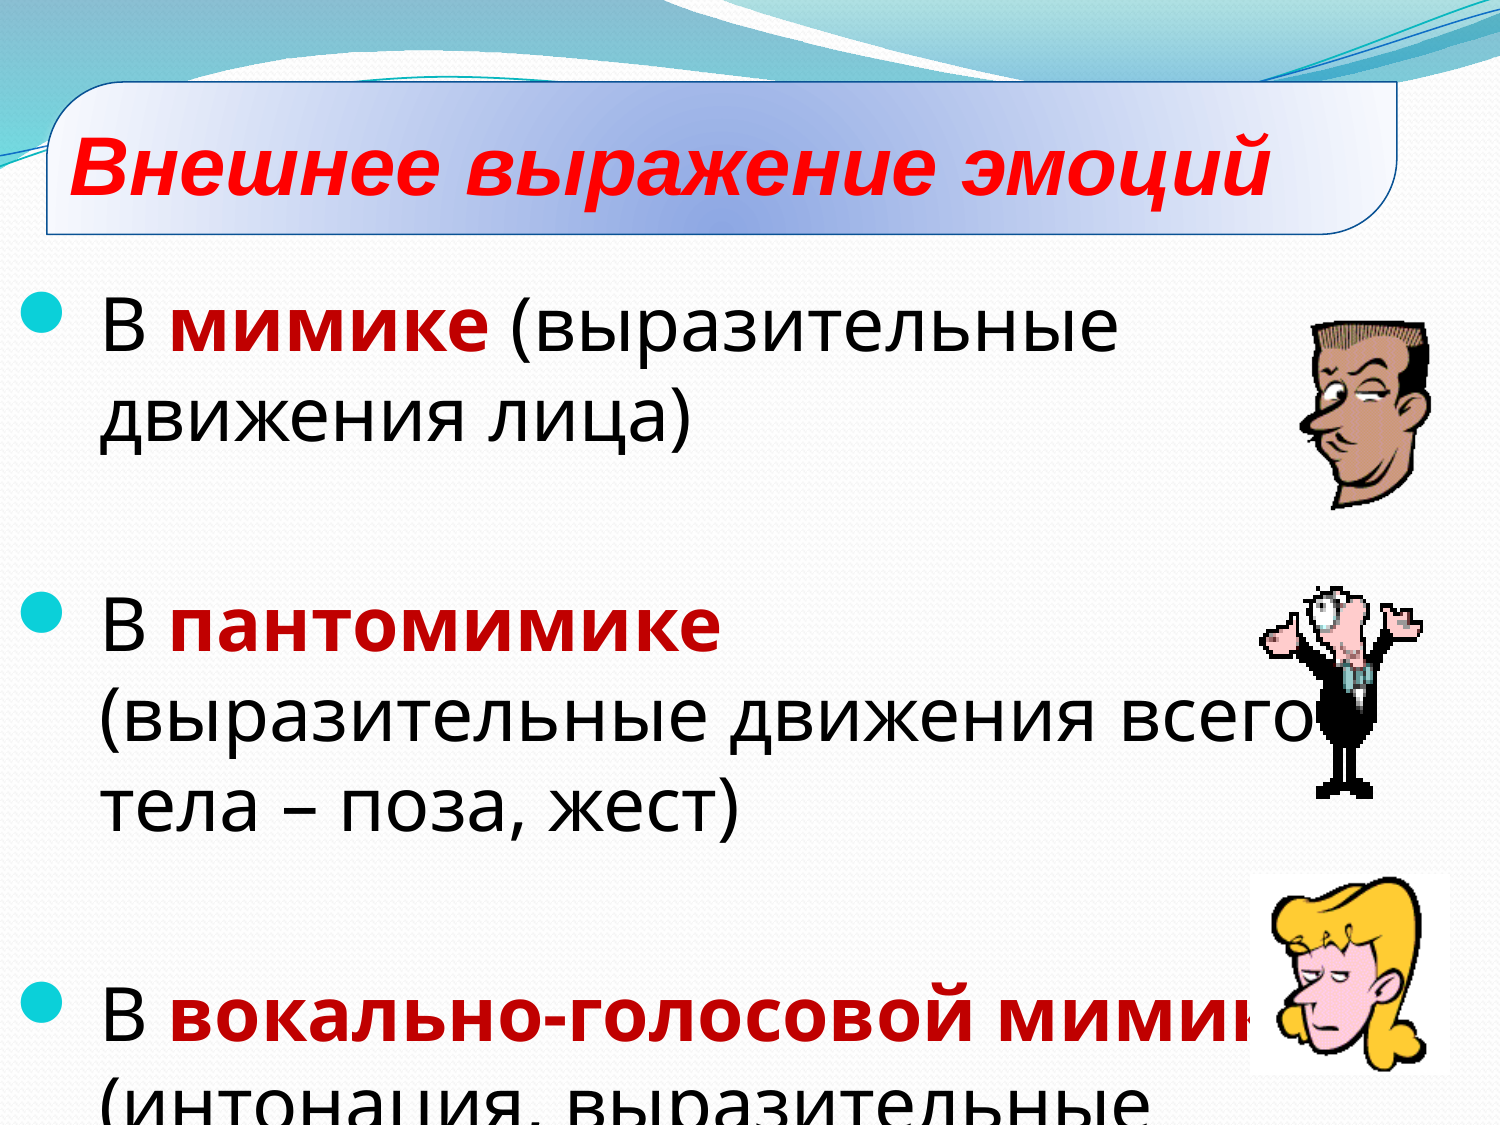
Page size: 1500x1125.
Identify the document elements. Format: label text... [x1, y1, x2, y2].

list В мимике (выразительные движения лица) В пантомимике (выразительные движения всего тела – поза, жест) В вокально-голосовой мимике (интонация, выразительные паузы, повышение или понижение голоса, смысловое ударение) [0, 269, 1367, 1038]
picture [1249, 874, 1451, 1076]
picture [1253, 573, 1434, 804]
text_box Внешнее выражение эмоций [46, 81, 1398, 236]
picture [1265, 316, 1466, 517]
